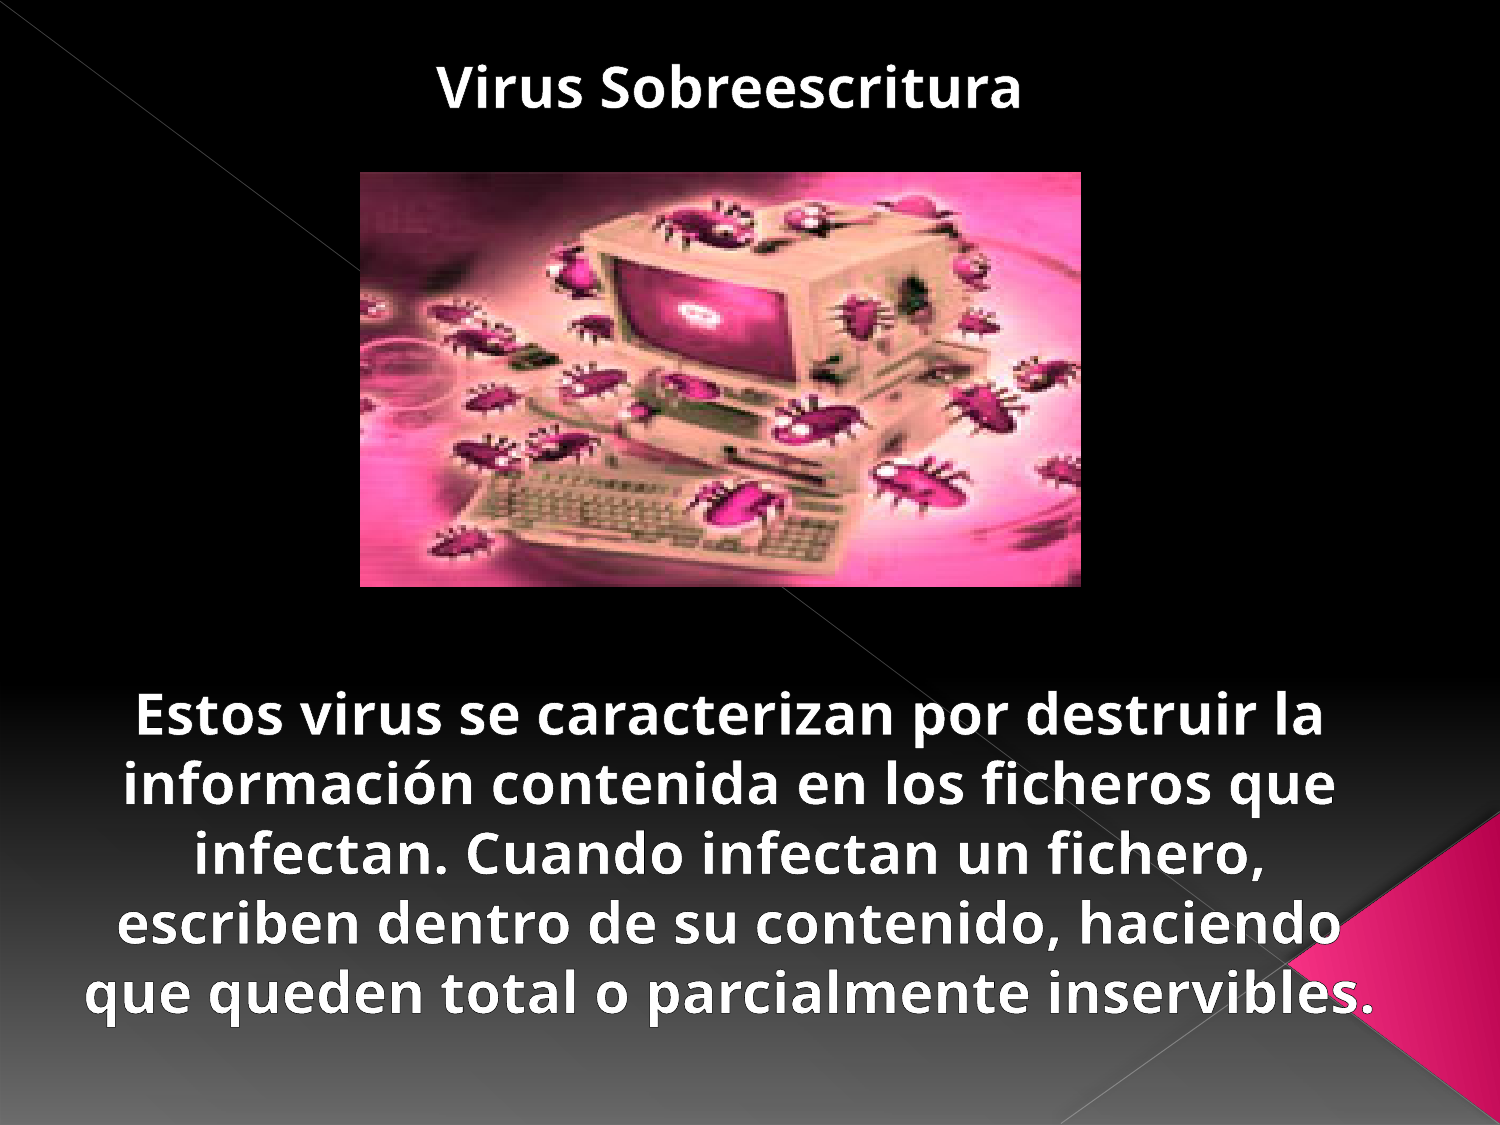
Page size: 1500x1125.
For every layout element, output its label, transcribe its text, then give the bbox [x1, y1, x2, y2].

subtitle Virus Sobreescritura Estos virus se caracterizan por destruir la información contenida en los ficheros que infectan. Cuando infectan un fichero, escriben dentro de su contenido, haciendo que queden total o parcialmente inservibles. [53, 42, 1412, 1035]
picture [359, 172, 1081, 587]
